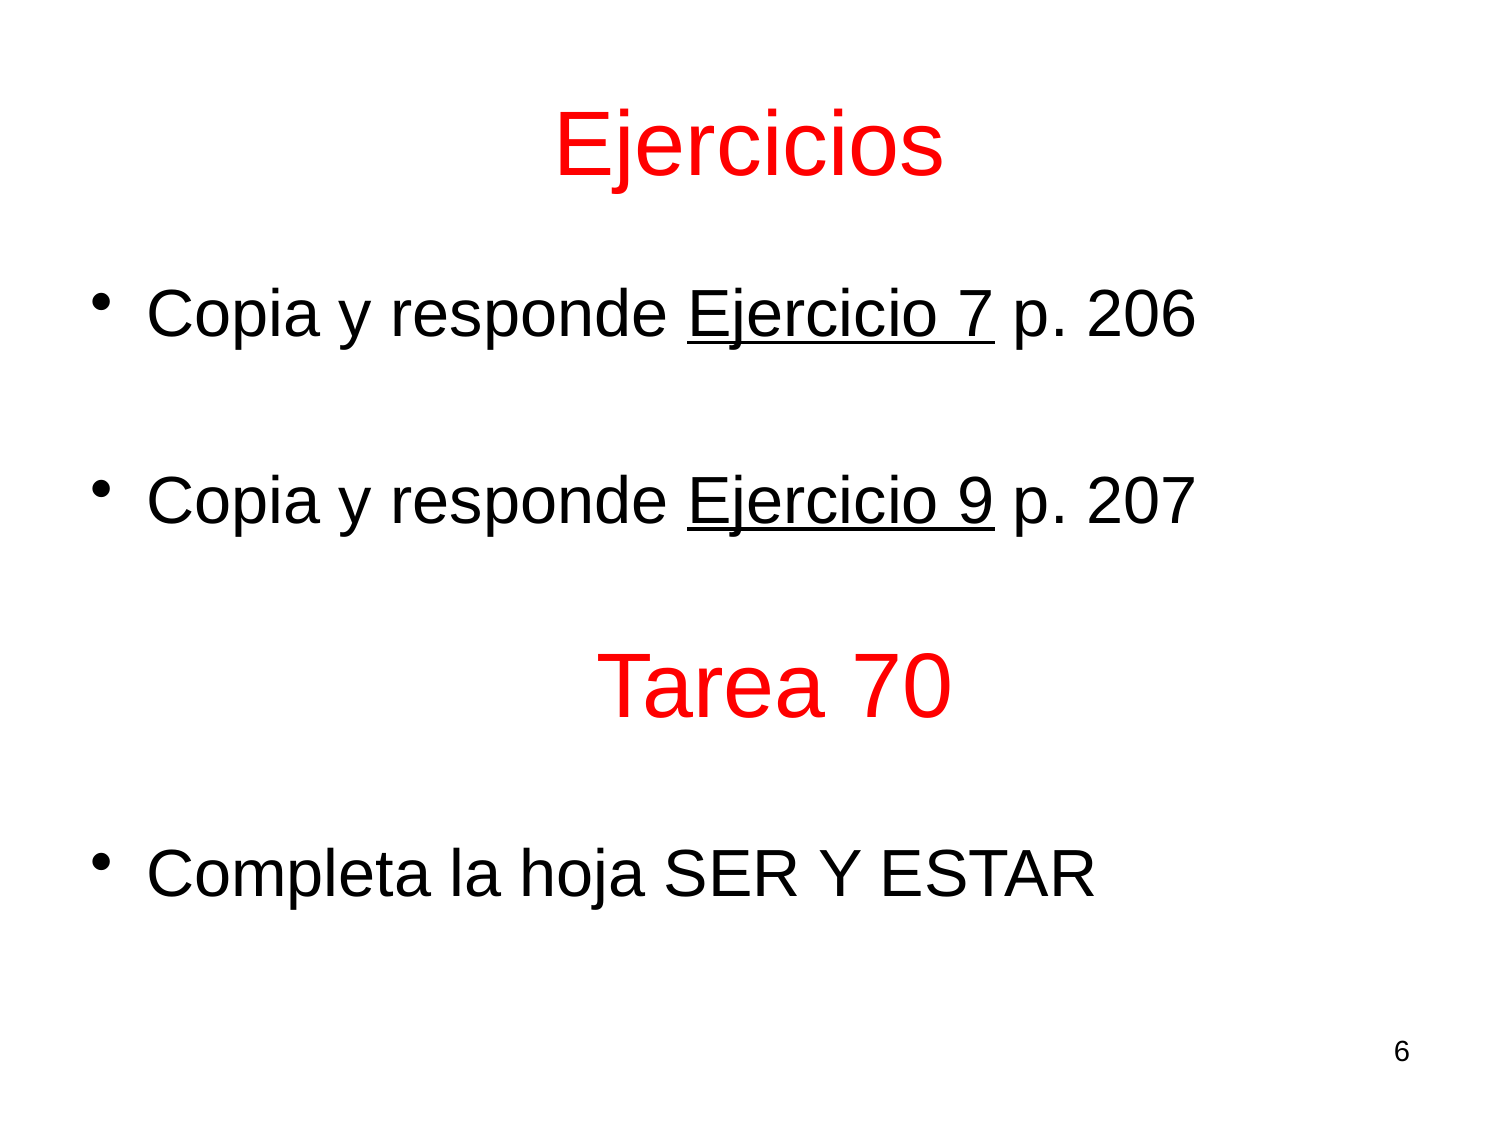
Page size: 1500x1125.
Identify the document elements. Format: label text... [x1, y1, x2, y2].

slide_number 6 [1074, 1024, 1425, 1103]
text_box Tarea 70 [99, 587, 1450, 775]
list Copia y responde Ejercicio 7 p. 206 Copia y responde Ejercicio 9 p. 207 Completa la hoja SER Y ESTAR [75, 262, 1425, 1005]
title Ejercicios [75, 45, 1425, 233]
